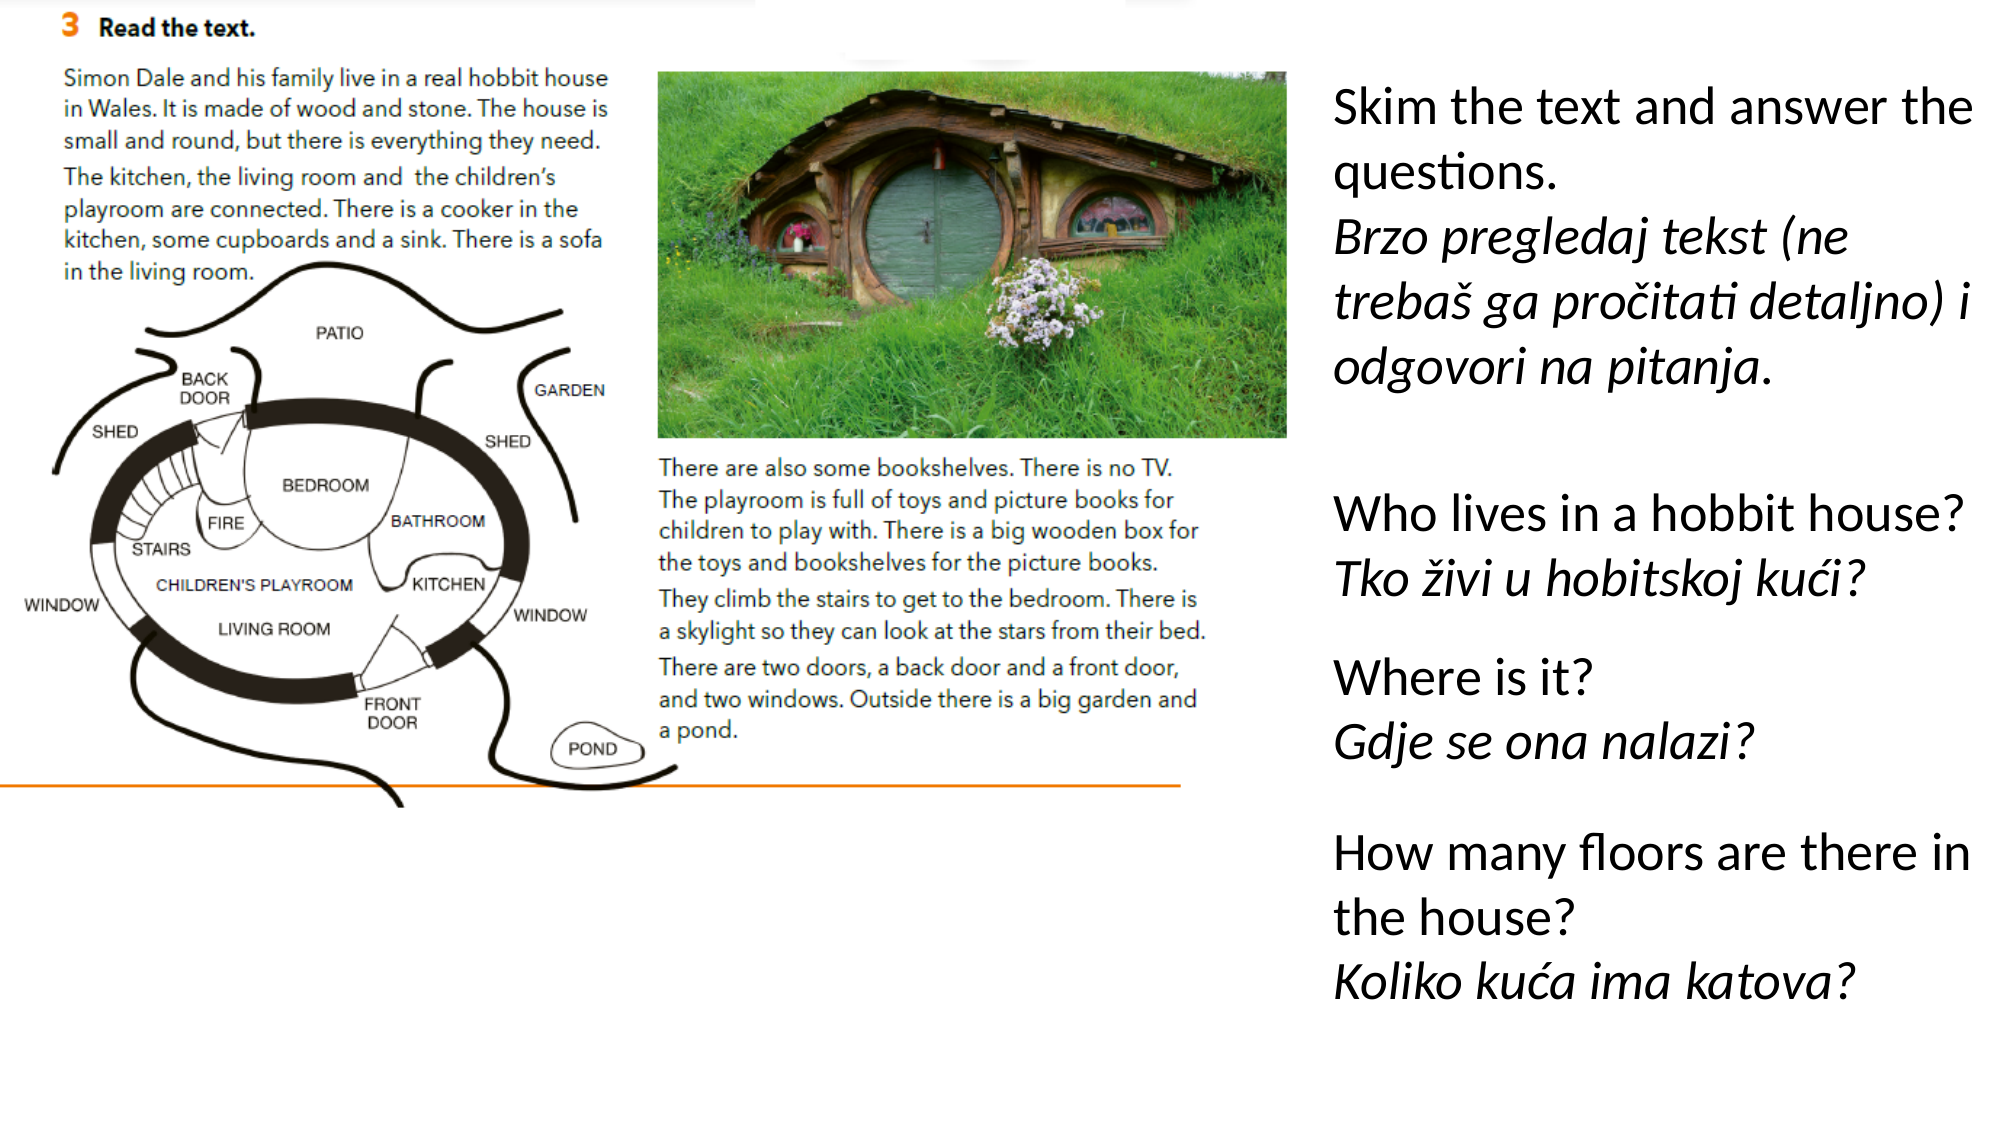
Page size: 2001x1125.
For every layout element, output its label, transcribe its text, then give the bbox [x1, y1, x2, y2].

text_box How many floors are there in the house? Koliko kuća ima katova? [1318, 808, 2000, 1019]
picture [0, 0, 1319, 821]
text_box Skim the text and answer the questions. Brzo pregledaj tekst (ne trebaš ga pročitati detaljno) i odgovori na pitanja. [1319, 63, 2000, 403]
text_box Who lives in a hobbit house? Tko živi u hobitskoj kući? [1319, 469, 2000, 615]
text_box Where is it? Gdje se ona nalazi? [1319, 633, 2000, 779]
